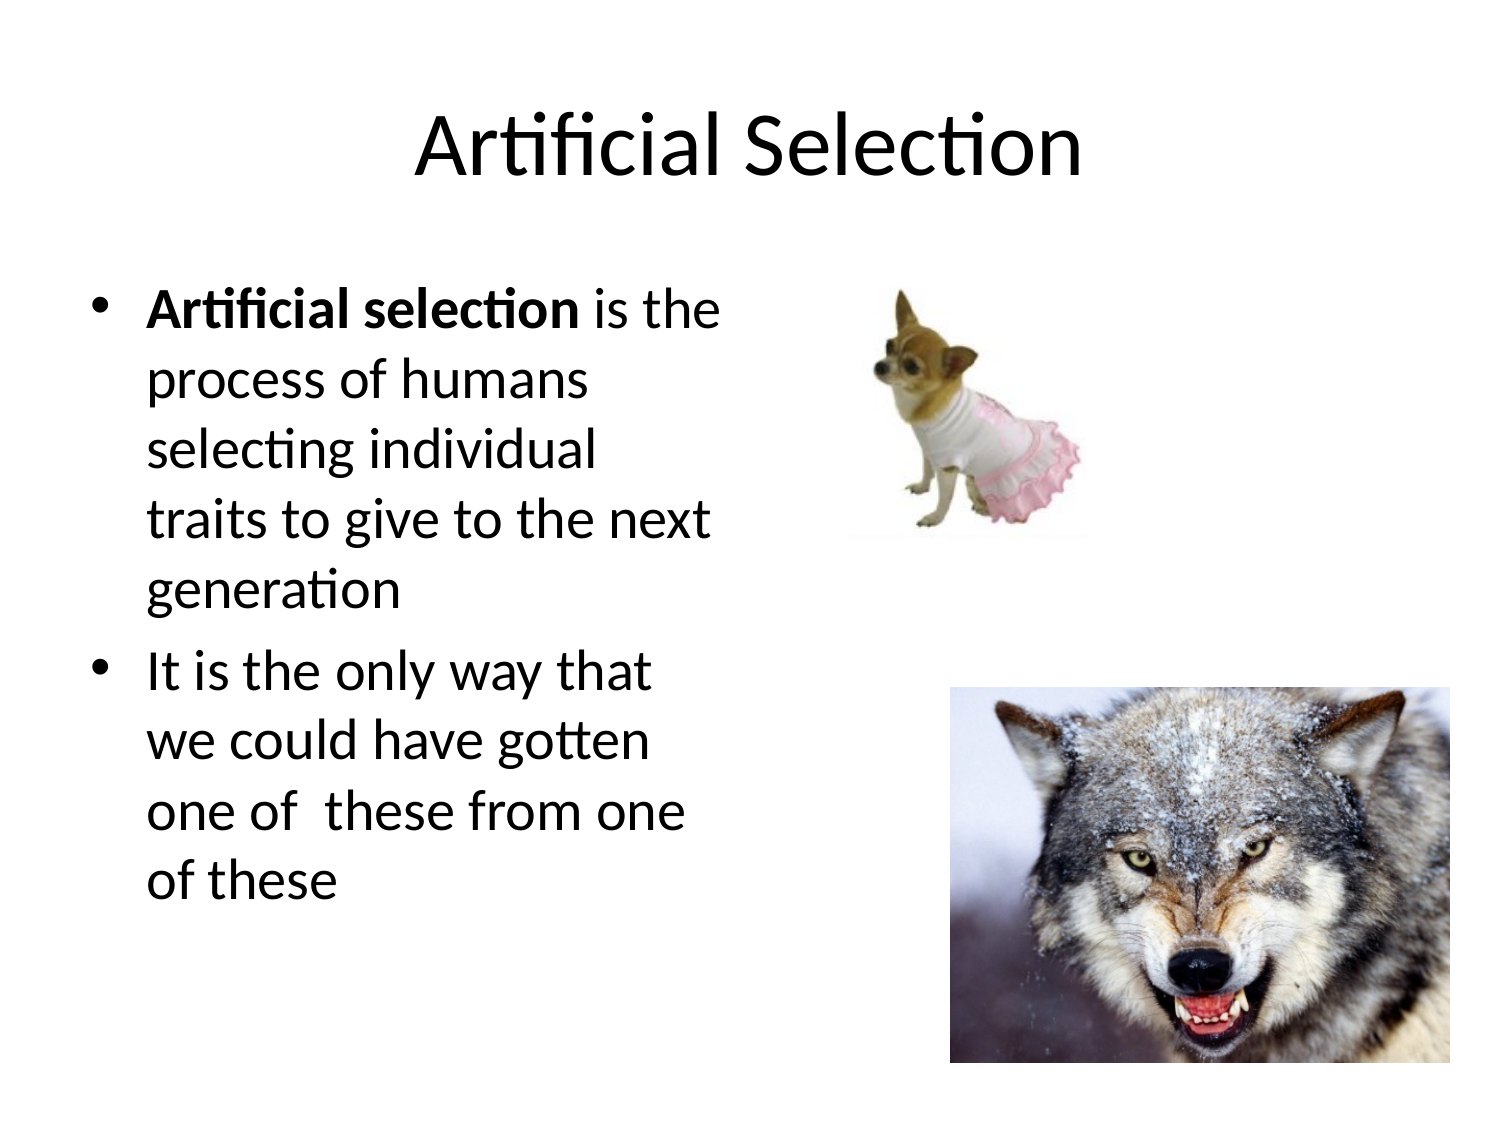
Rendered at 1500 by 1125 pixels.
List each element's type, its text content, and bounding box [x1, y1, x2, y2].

picture [849, 287, 1087, 538]
title Artificial Selection [75, 45, 1425, 233]
picture [949, 687, 1451, 1063]
list Artificial selection is the process of humans selecting individual traits to give to the next generation It is the only way that we could have gotten one of these from one of these [75, 262, 738, 1005]
